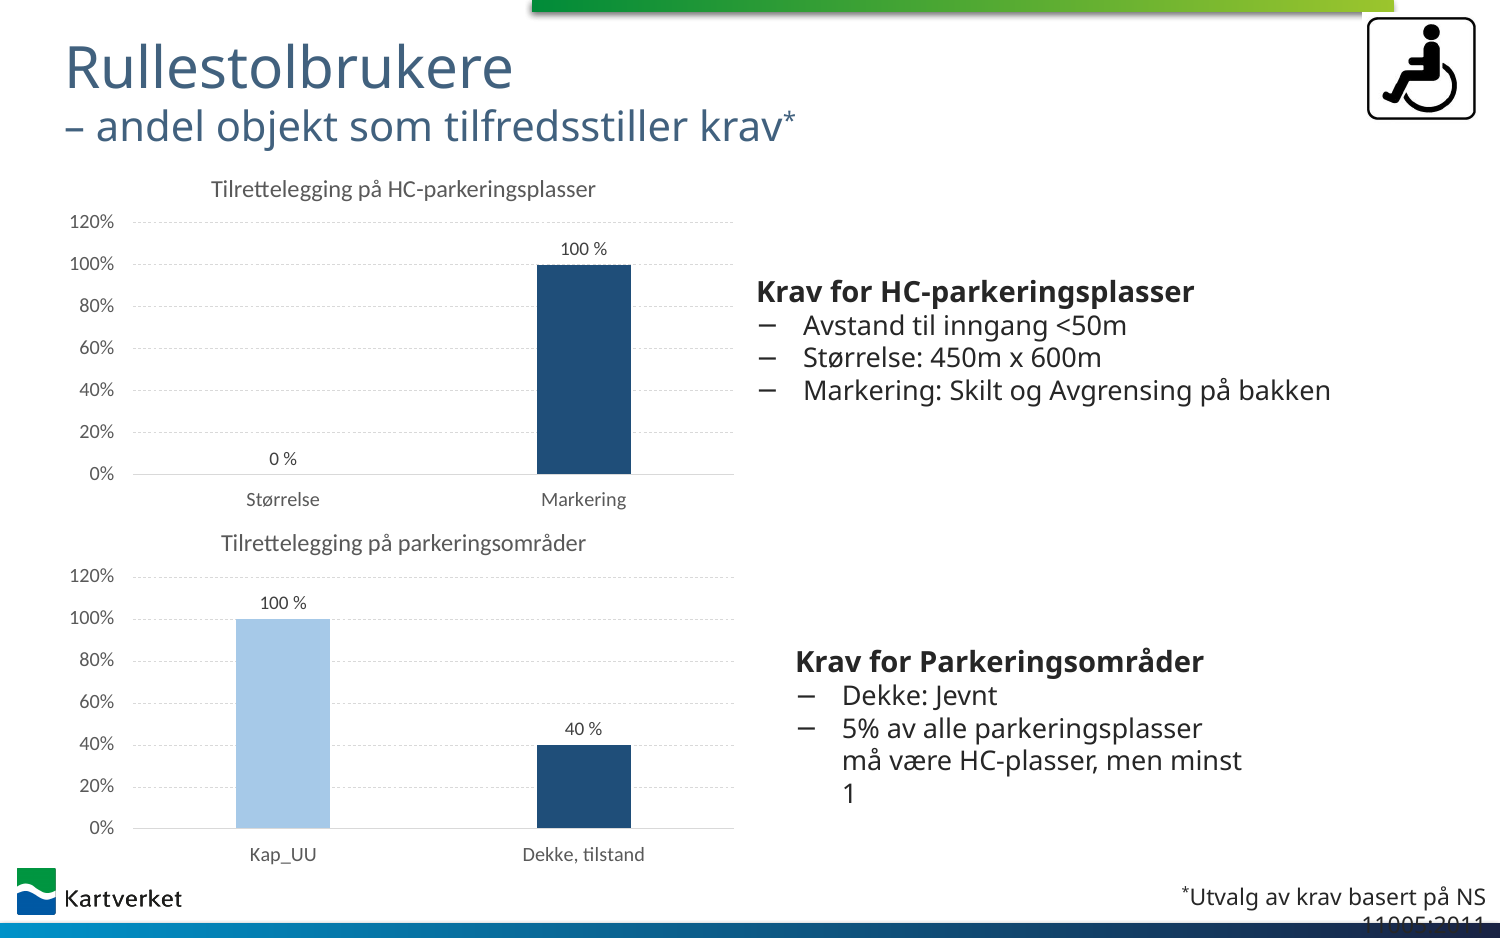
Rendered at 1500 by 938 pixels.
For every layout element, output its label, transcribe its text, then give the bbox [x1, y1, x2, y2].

picture [62, 520, 746, 874]
picture [1362, 12, 1481, 126]
text_box *Utvalg av krav basert på NS 11005:2011 [1068, 873, 1500, 938]
text_box Krav for Parkeringsområder Dekke: Jevnt 5% av alle parkeringsplasser må være HC-plasser, men minst 1 [780, 636, 1261, 816]
text_box Krav for HC-parkeringsplasser Avstand til inngang <50m Størrelse: 450m x 600m Markering: Skilt og Avgrensing på bakken [750, 265, 1346, 413]
picture [62, 166, 746, 519]
text_box Rullestolbrukere – andel objekt som tilfredsstiller krav* [49, 25, 1431, 158]
